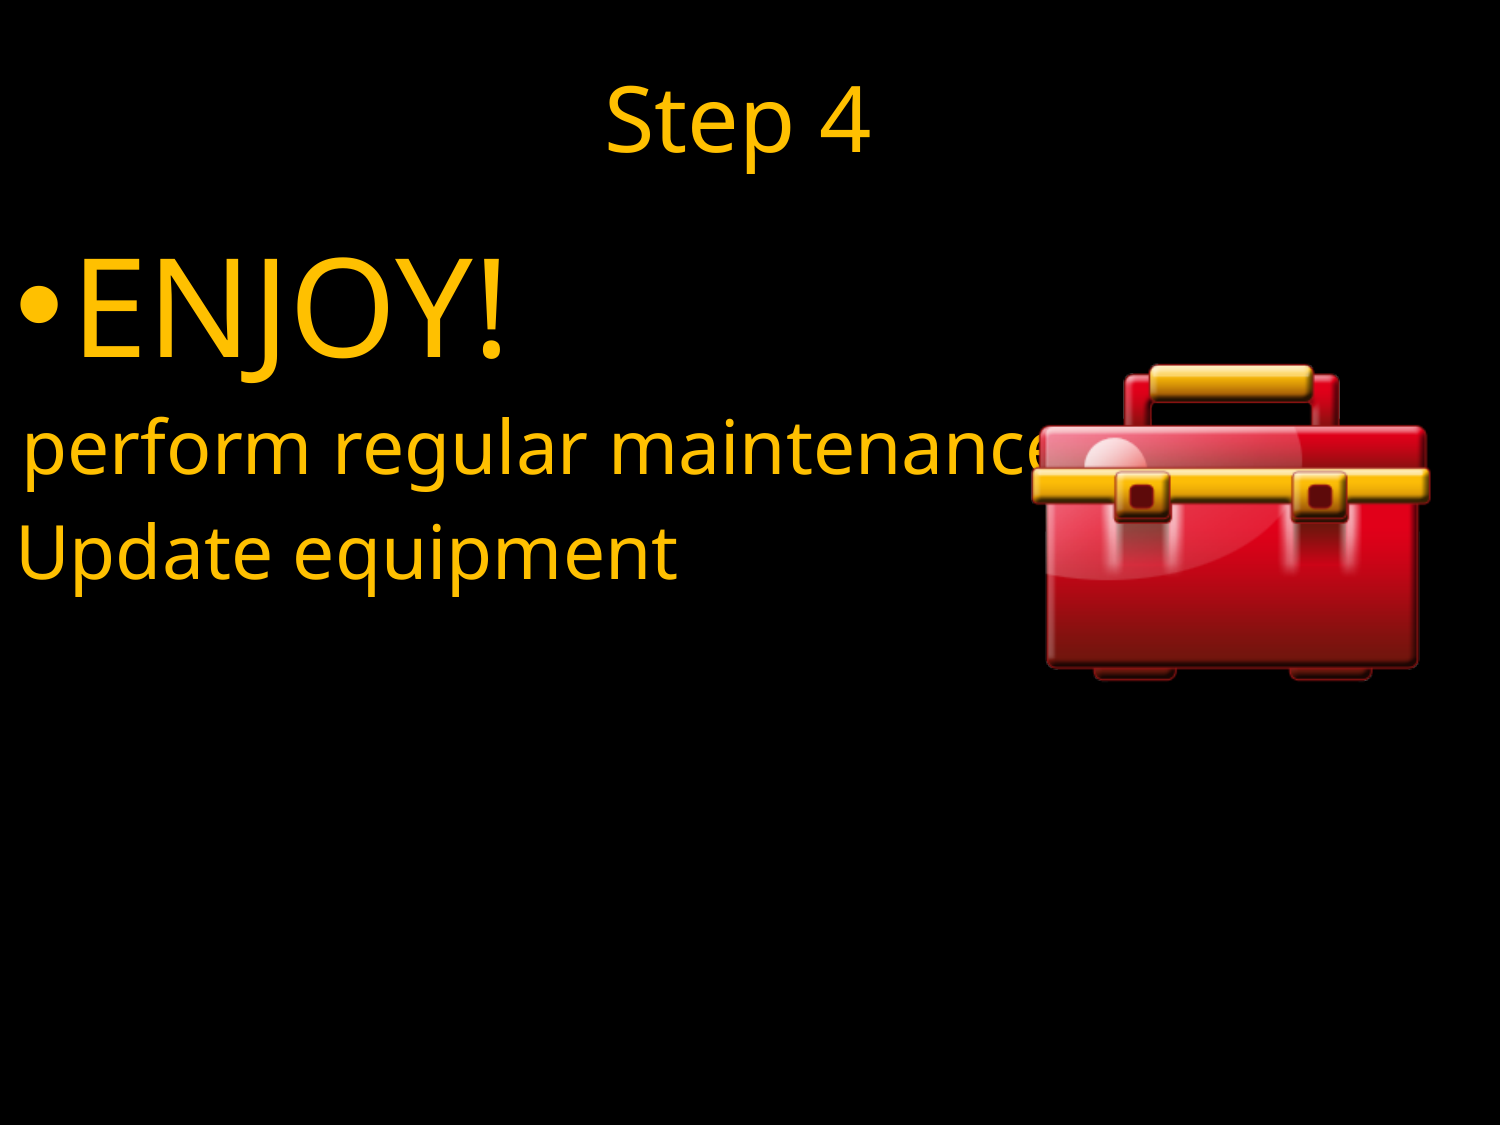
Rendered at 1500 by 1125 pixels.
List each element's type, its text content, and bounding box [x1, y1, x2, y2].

title Step 4 [0, 0, 1500, 212]
picture [1007, 250, 1459, 701]
list ENJOY! perform regular maintenance Update equipment [0, 212, 1500, 1125]
